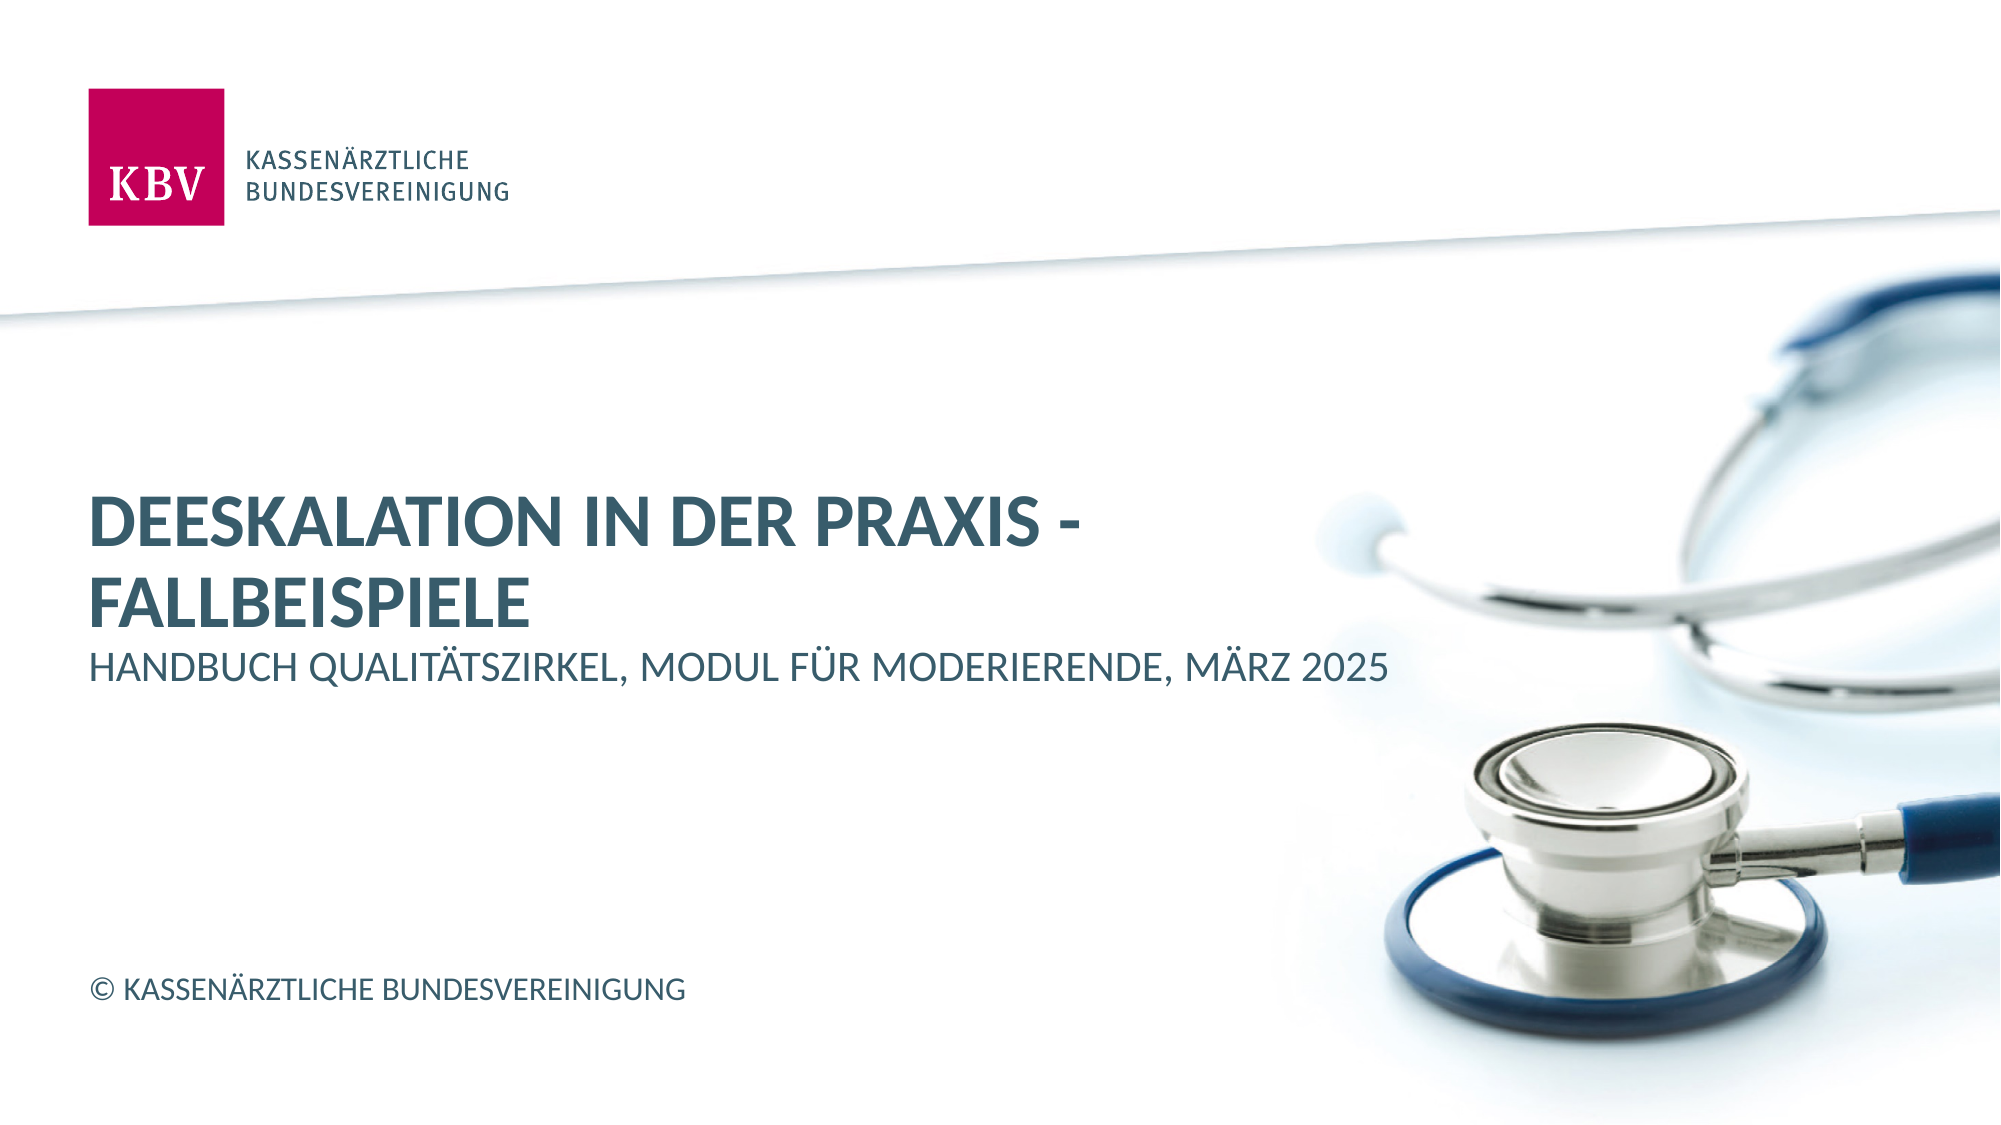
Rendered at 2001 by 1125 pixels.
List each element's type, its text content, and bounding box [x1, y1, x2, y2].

subtitle Handbuch Qualitätszirkel, Modul für Moderierende, März 2025 [88, 644, 1496, 910]
list © Kassenärztliche Bundesvereinigung [88, 962, 1496, 1046]
picture [0, 0, 2000, 1125]
title Deeskalation in der Praxis - Fallbeispiele [88, 378, 1496, 644]
